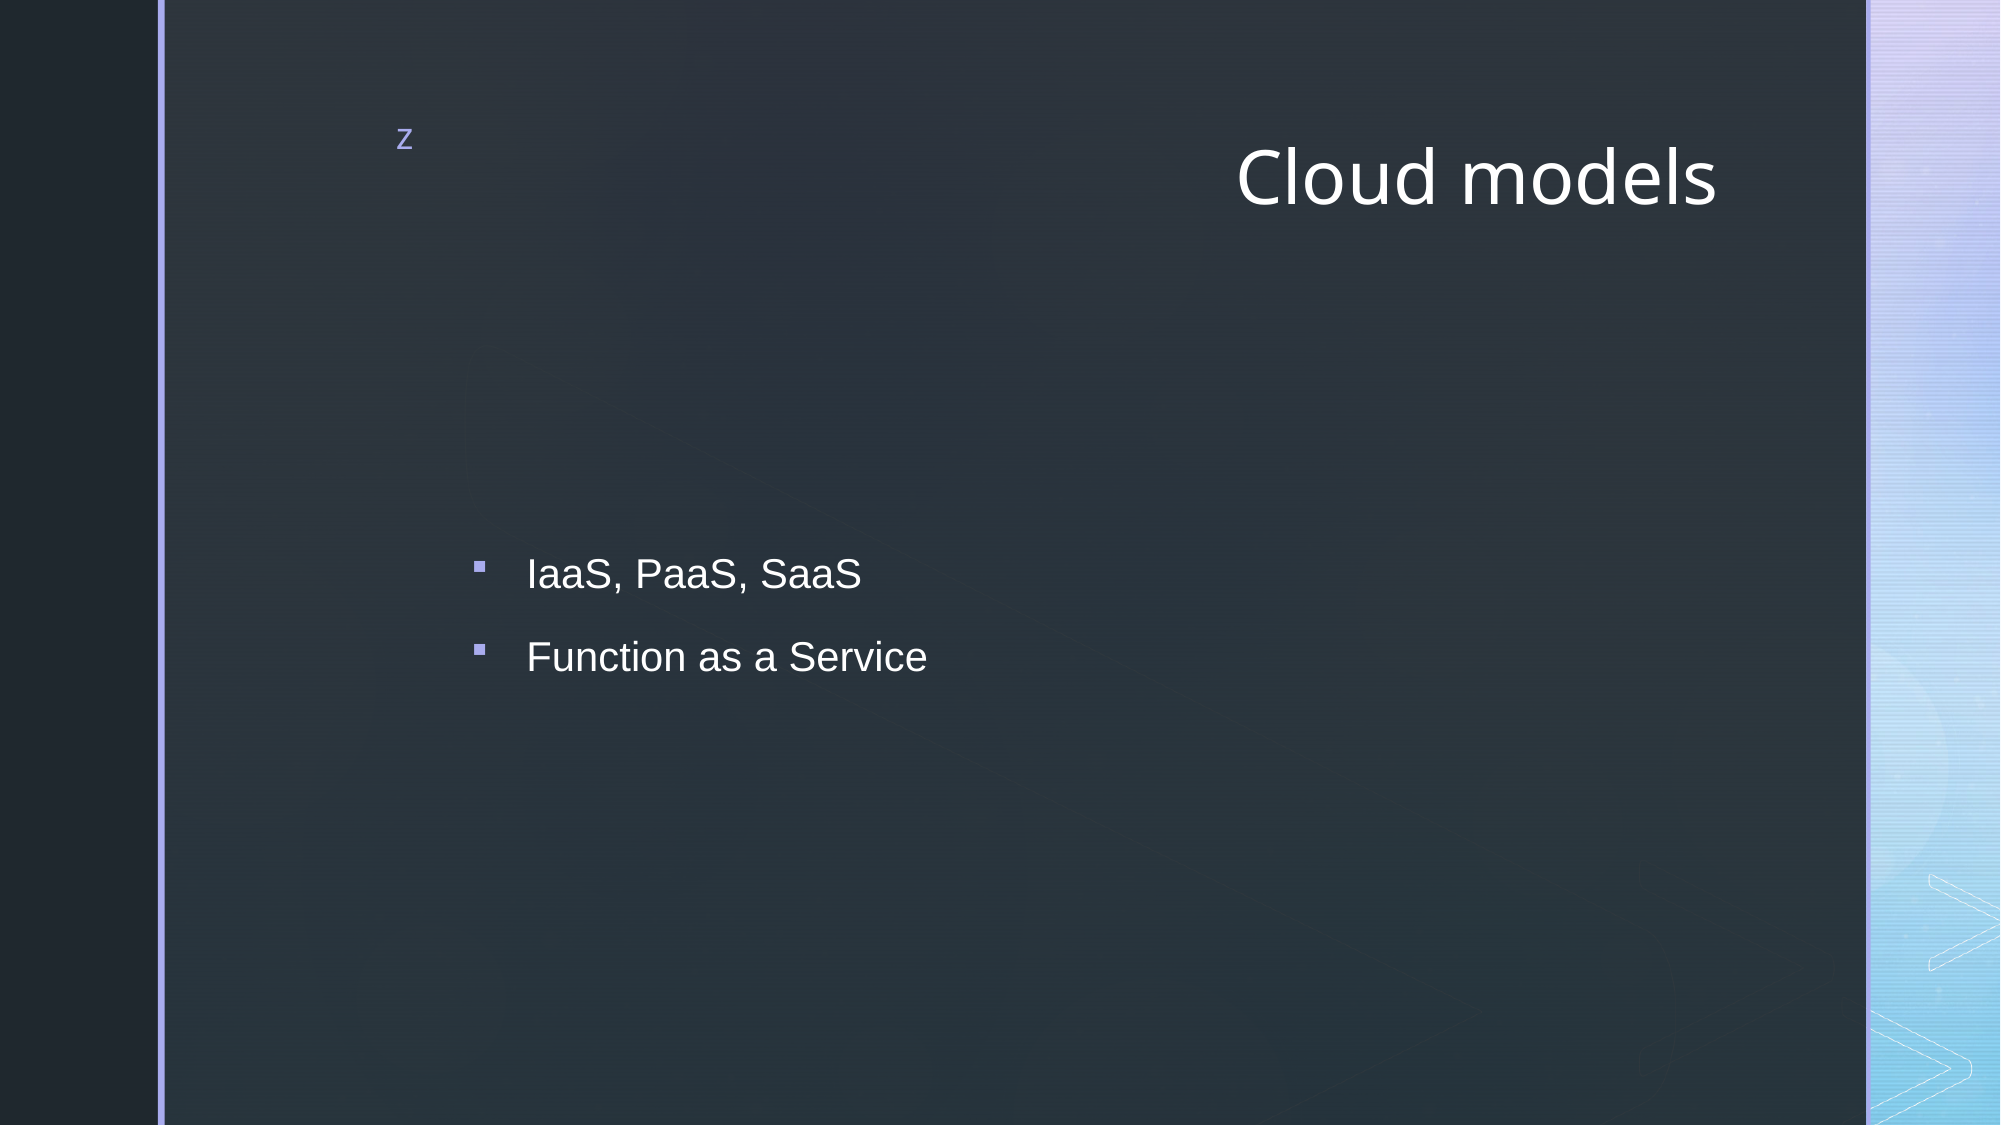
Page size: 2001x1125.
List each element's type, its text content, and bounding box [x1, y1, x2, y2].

picture [1871, 0, 2001, 1125]
list IaaS, PaaS, SaaS Function as a Service [454, 336, 1734, 880]
title Cloud models [428, 132, 1734, 310]
